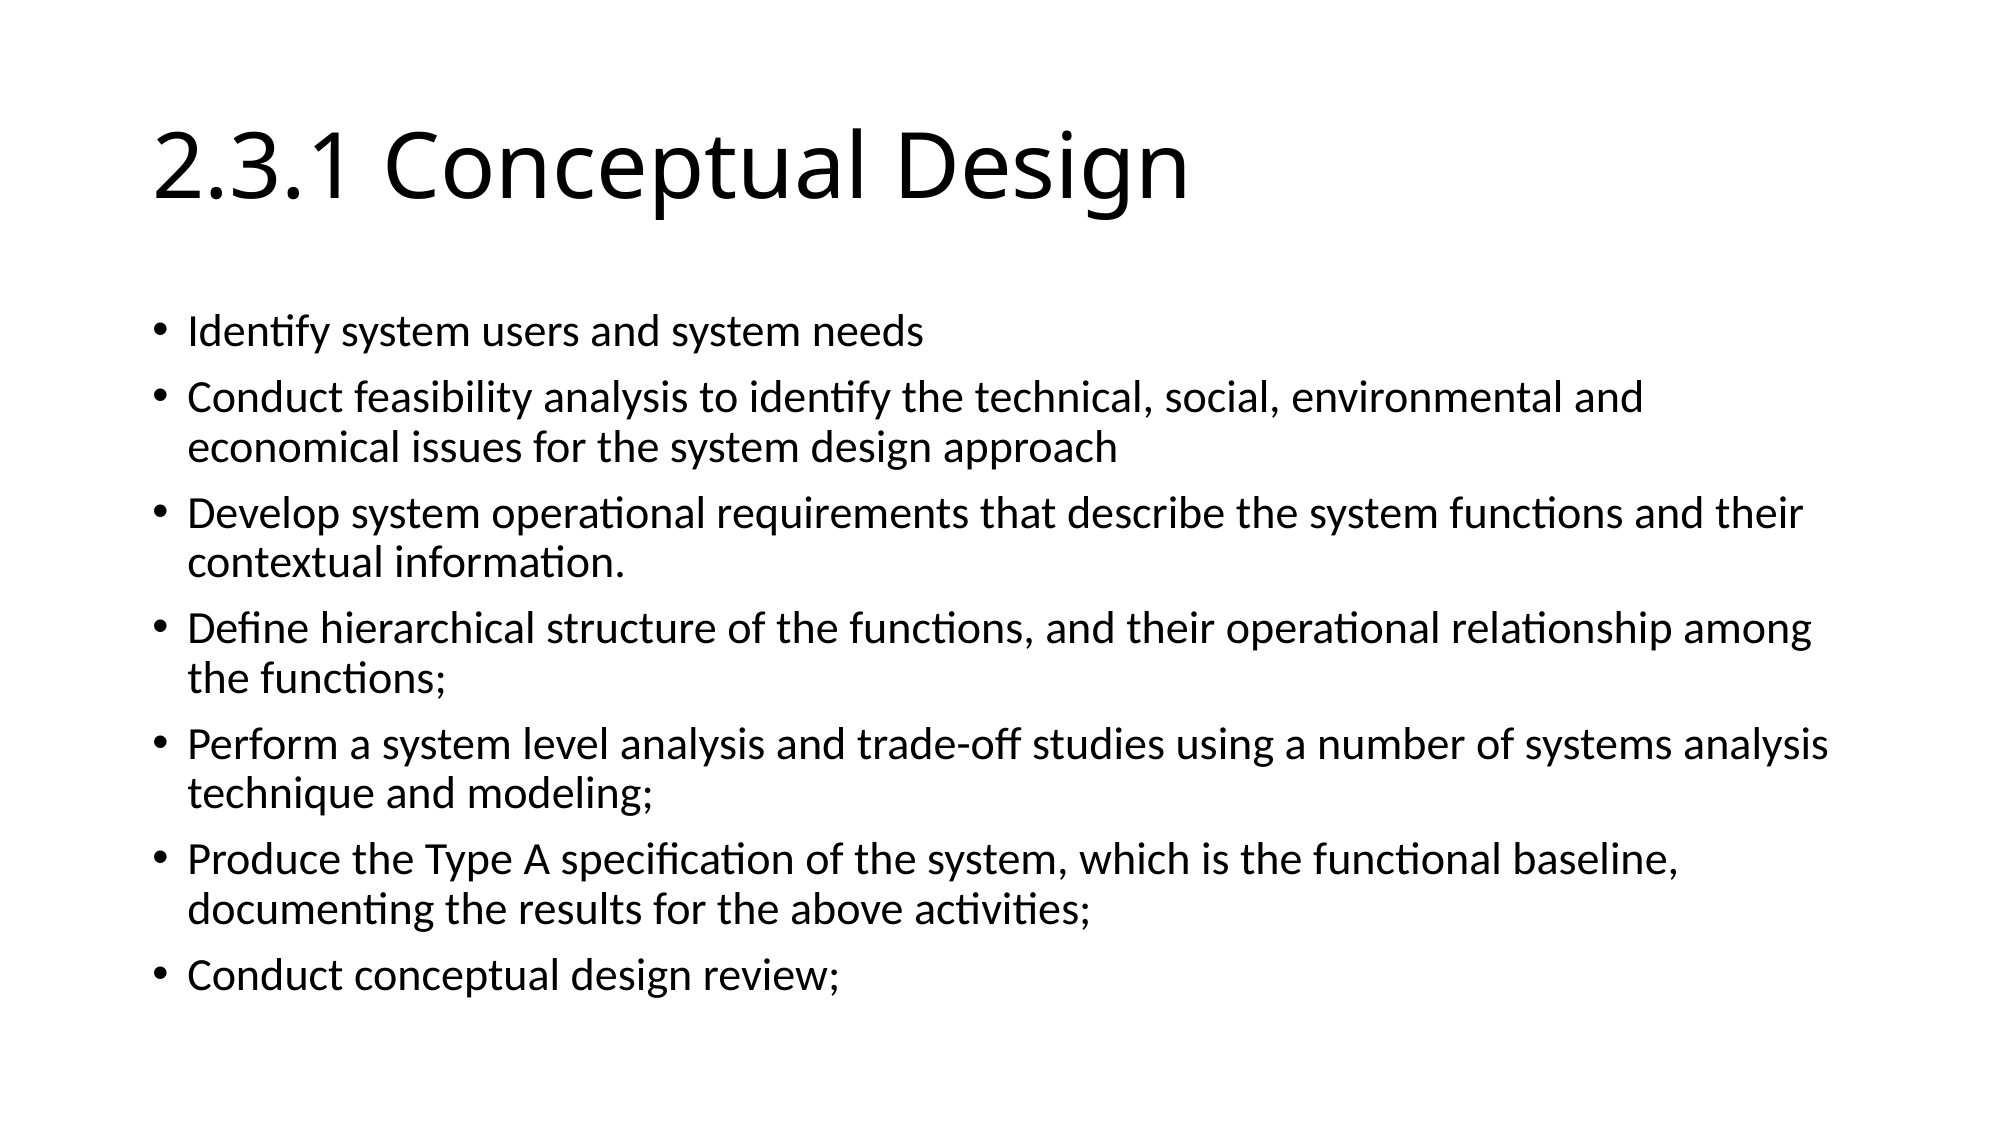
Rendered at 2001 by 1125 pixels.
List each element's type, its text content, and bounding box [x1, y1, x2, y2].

list Identify system users and system needs Conduct feasibility analysis to identify the technical, social, environmental and economical issues for the system design approach Develop system operational requirements that describe the system functions and their contextual information. Define hierarchical structure of the functions, and their operational relationship among the functions; Perform a system level analysis and trade-off studies using a number of systems analysis technique and modeling; Produce the Type A specification of the system, which is the functional baseline, documenting the results for the above activities; Conduct conceptual design review; [137, 299, 1863, 1014]
title 2.3.1 Conceptual Design [137, 59, 1863, 278]
